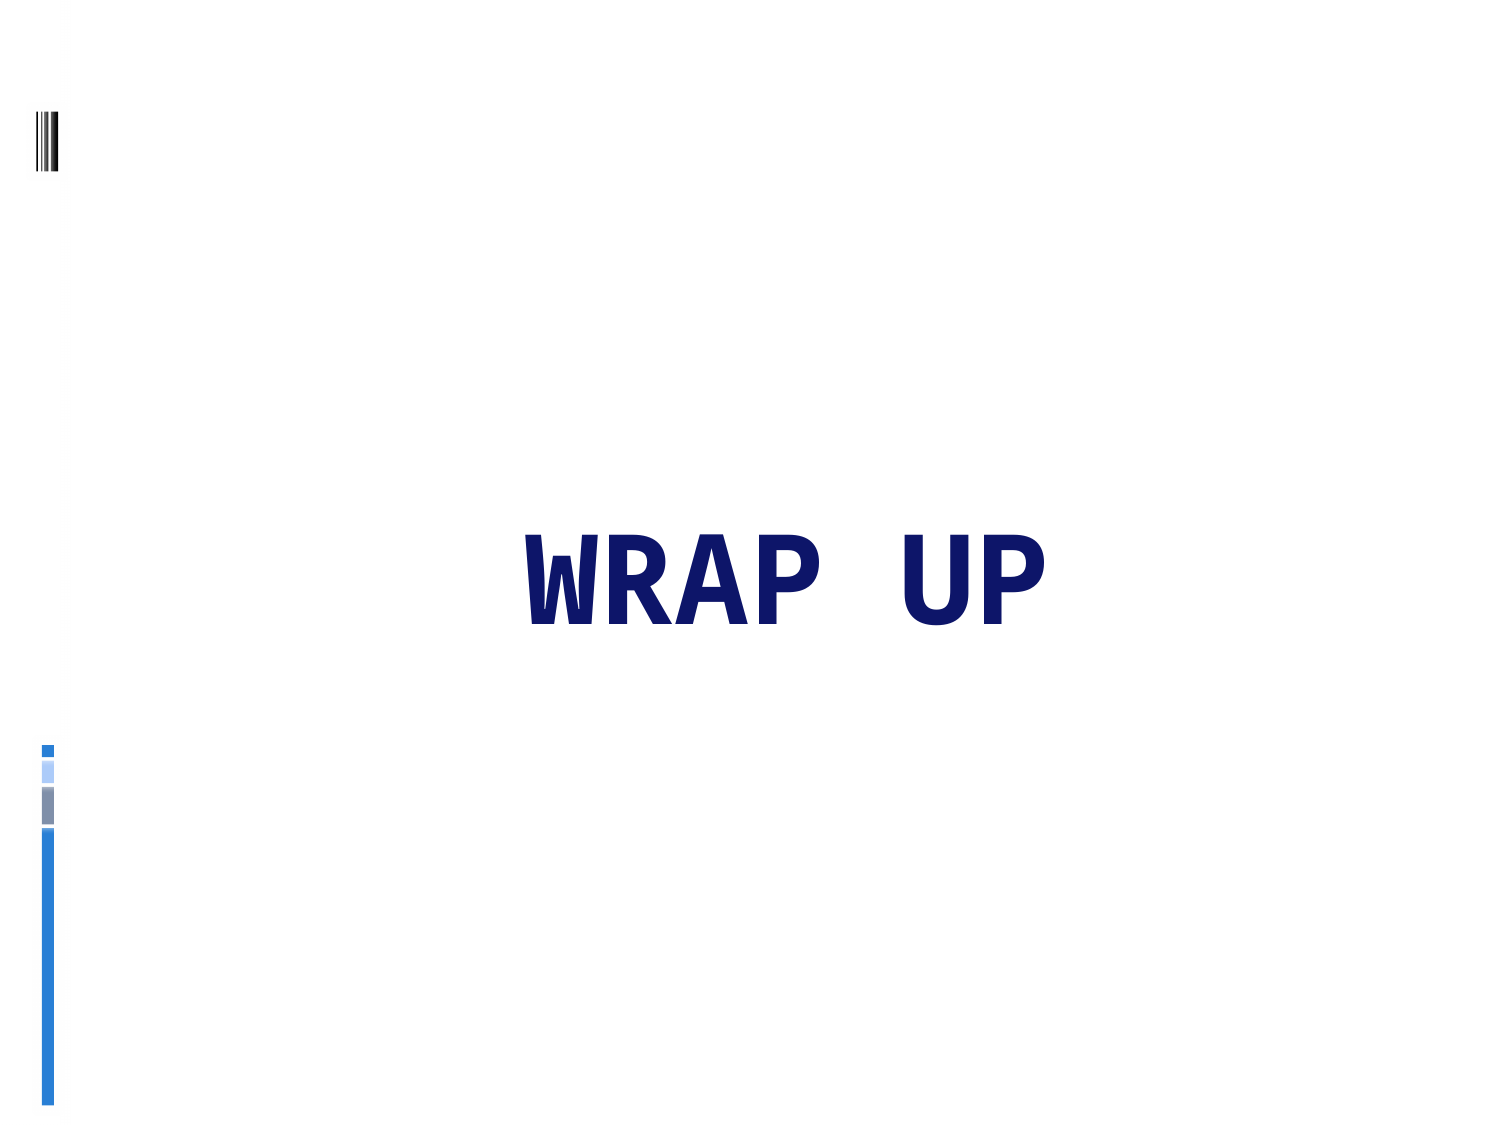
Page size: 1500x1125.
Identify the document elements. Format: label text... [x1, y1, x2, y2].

title Wrap up [150, 112, 1425, 1037]
